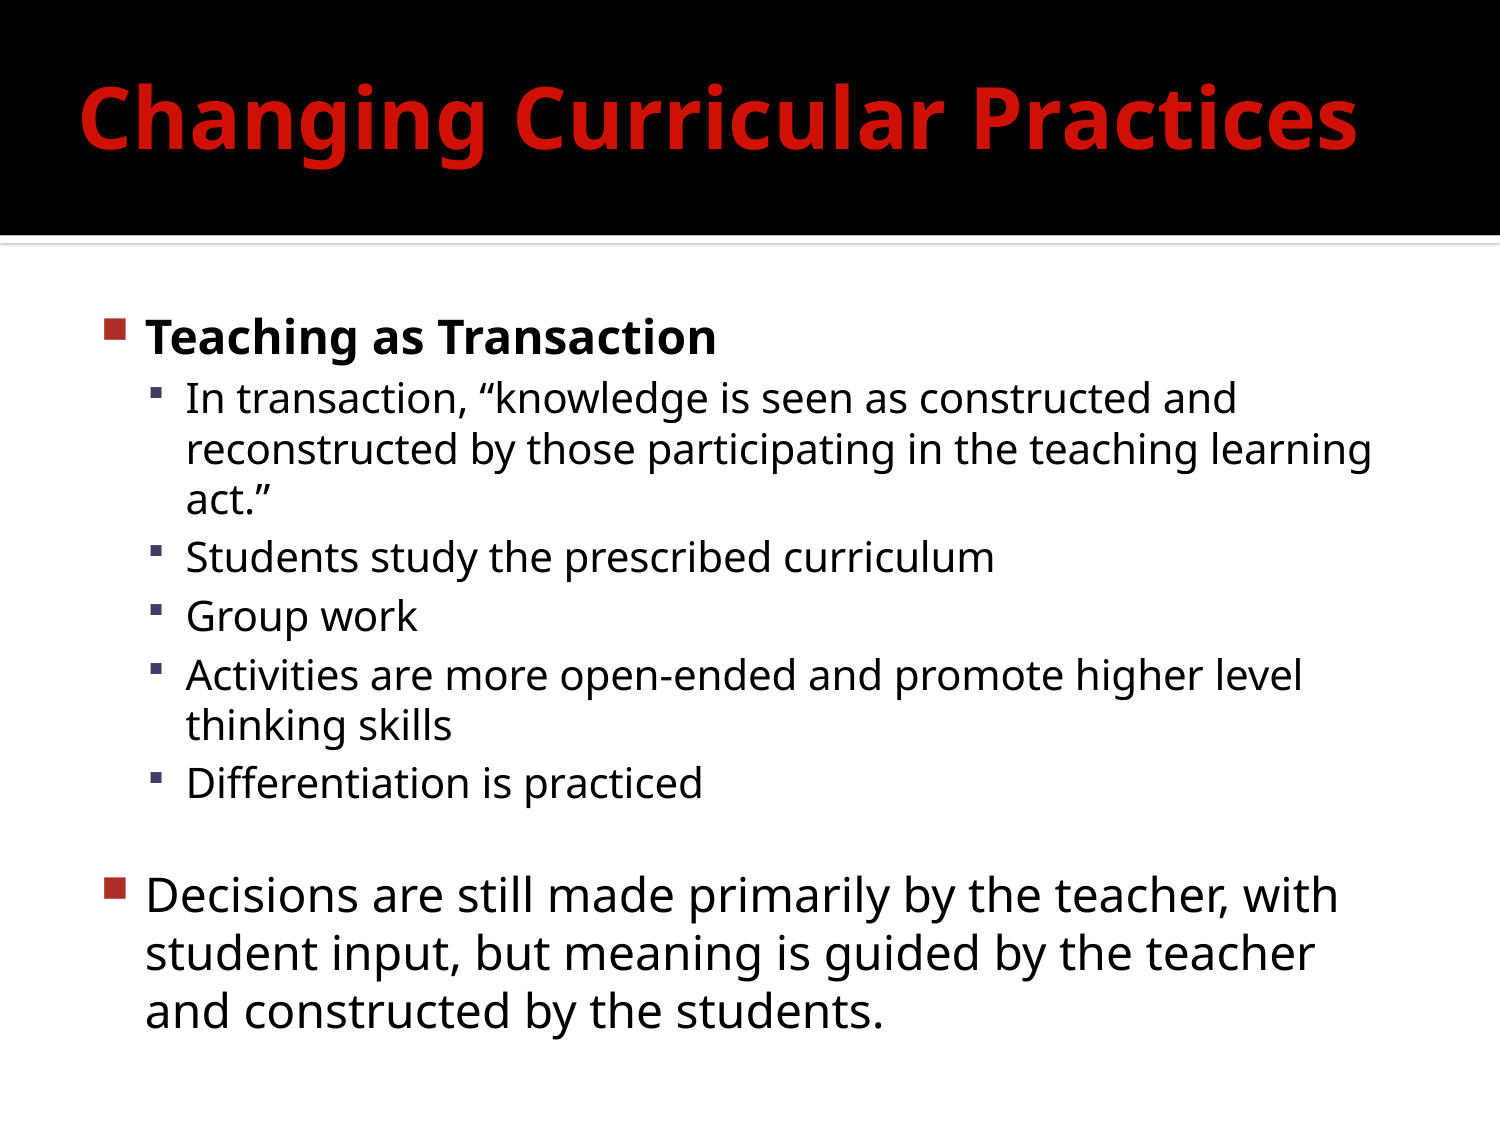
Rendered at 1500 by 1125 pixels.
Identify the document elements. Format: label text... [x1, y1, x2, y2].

title Changing Curricular Practices [62, 12, 1413, 218]
list Teaching as Transaction In transaction, “knowledge is seen as constructed and reconstructed by those participating in the teaching learning act.” Students study the prescribed curriculum Group work Activities are more open-ended and promote higher level thinking skills Differentiation is practiced Decisions are still made primarily by the teacher, with student input, but meaning is guided by the teacher and constructed by the students. [75, 291, 1425, 1050]
